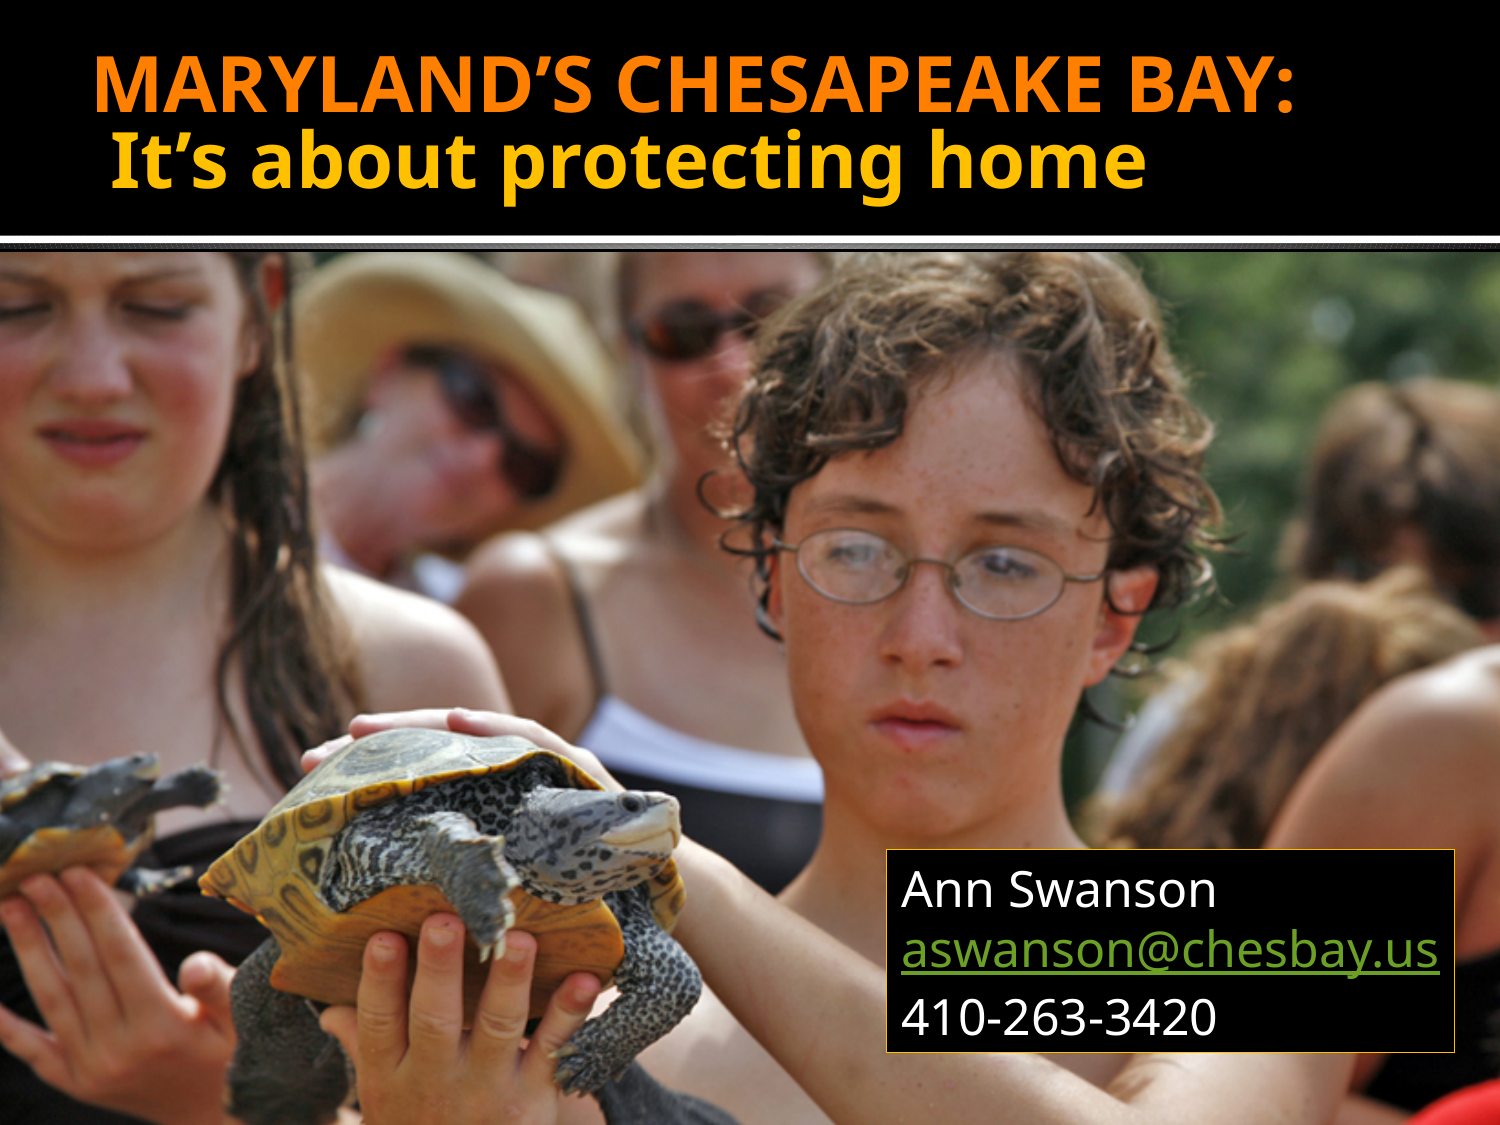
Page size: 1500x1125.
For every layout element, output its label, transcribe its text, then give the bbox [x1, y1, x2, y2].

picture [0, 251, 1500, 1125]
title MARYLAND’S CHESAPEAKE BAY: It’s about protecting home [75, 24, 1425, 231]
